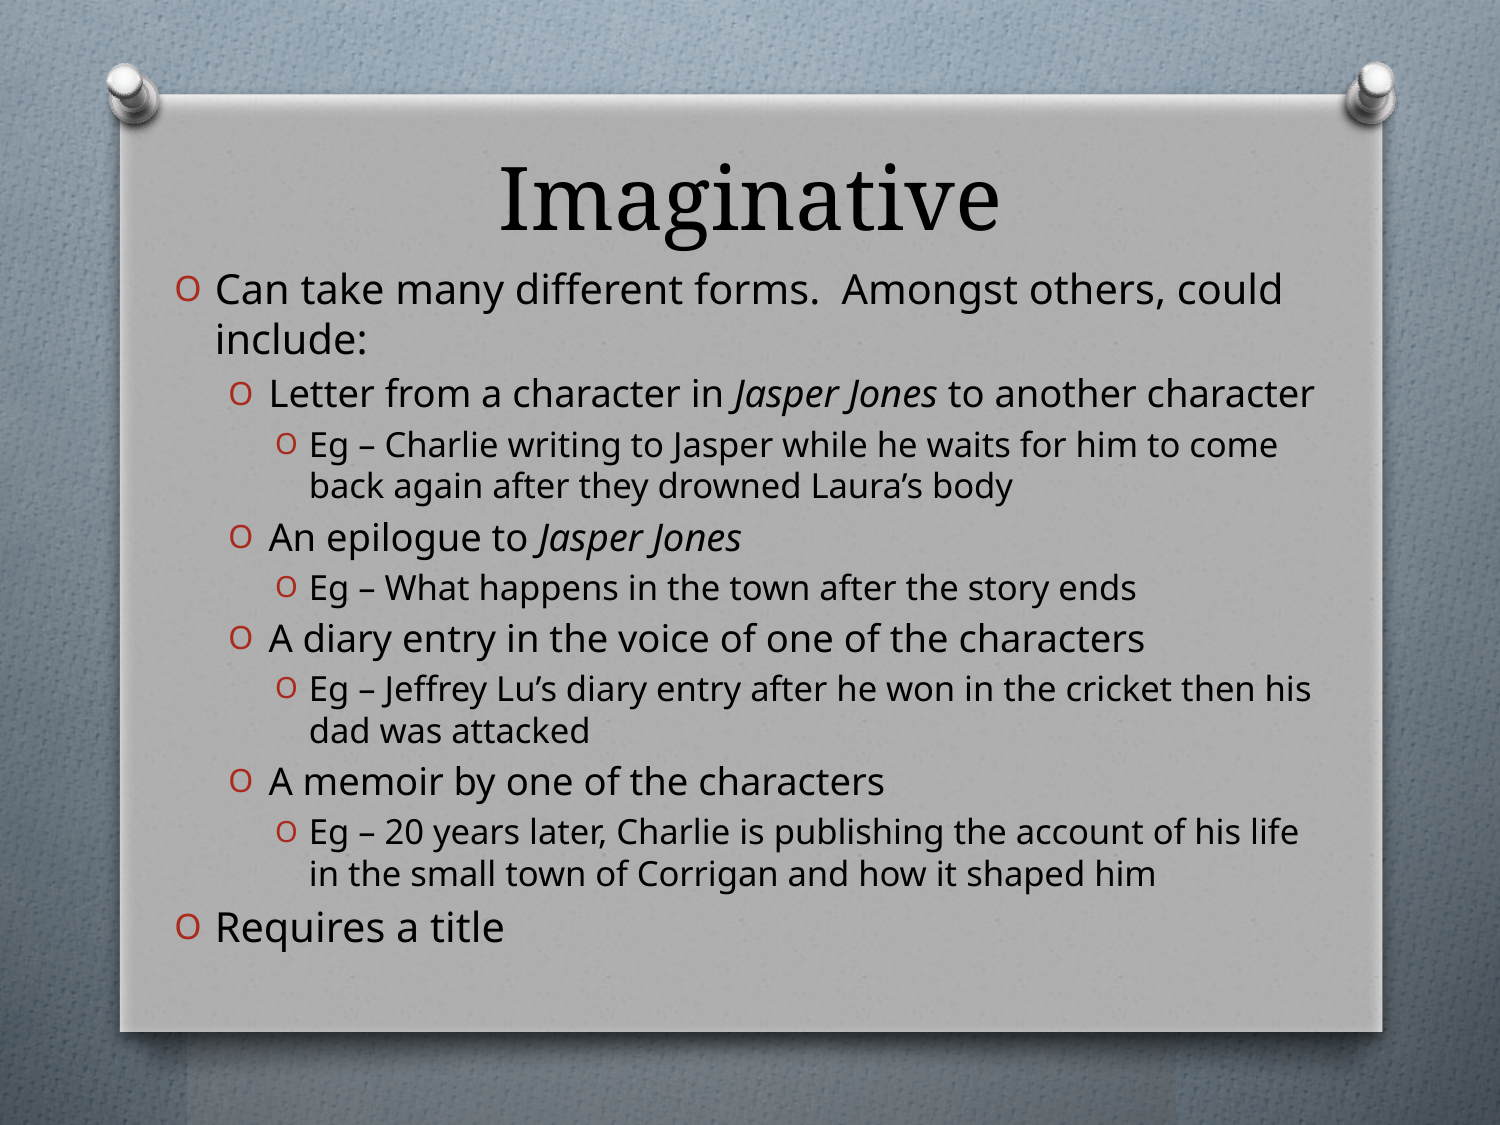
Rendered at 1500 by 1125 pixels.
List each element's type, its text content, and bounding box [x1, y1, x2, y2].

picture [1317, 35, 1439, 156]
list Can take many different forms. Amongst others, could include: Letter from a character in Jasper Jones to another character Eg – Charlie writing to Jasper while he waits for him to come back again after they drowned Laura’s body An epilogue to Jasper Jones Eg – What happens in the town after the story ends A diary entry in the voice of one of the characters Eg – Jeffrey Lu’s diary entry after he won in the cricket then his dad was attacked A memoir by one of the characters Eg – 20 years later, Charlie is publishing the account of his life in the small town of Corrigan and how it shaped him Requires a title [159, 255, 1341, 988]
title Imaginative [179, 134, 1323, 255]
picture [75, 29, 198, 153]
